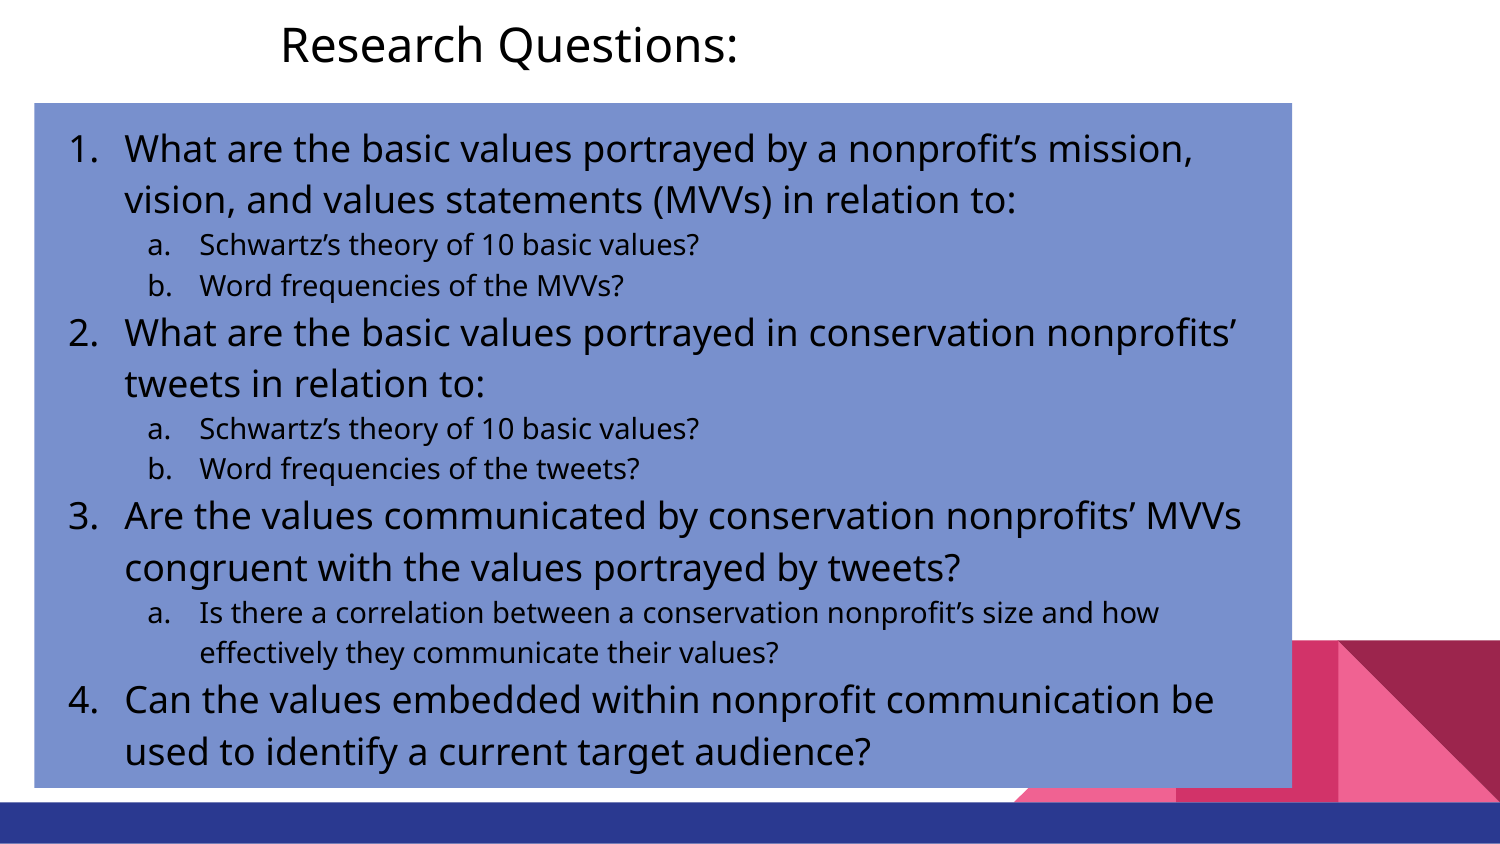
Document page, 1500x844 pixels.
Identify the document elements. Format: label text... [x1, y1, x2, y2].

text_box Research Questions: [264, 0, 897, 88]
text_box What are the basic values portrayed by a nonprofit’s mission, vision, and values statements (MVVs) in relation to: Schwartz’s theory of 10 basic values? Word frequencies of the MVVs? What are the basic values portrayed in conservation nonprofits’ tweets in relation to: Schwartz’s theory of 10 basic values? Word frequencies of the tweets? Are the values communicated by conservation nonprofits’ MVVs congruent with the values portrayed by tweets? Is there a correlation between a conservation nonprofit’s size and how effectively they communicate their values? Can the values embedded within nonprofit communication be used to identify a current target audience? [34, 103, 1293, 788]
